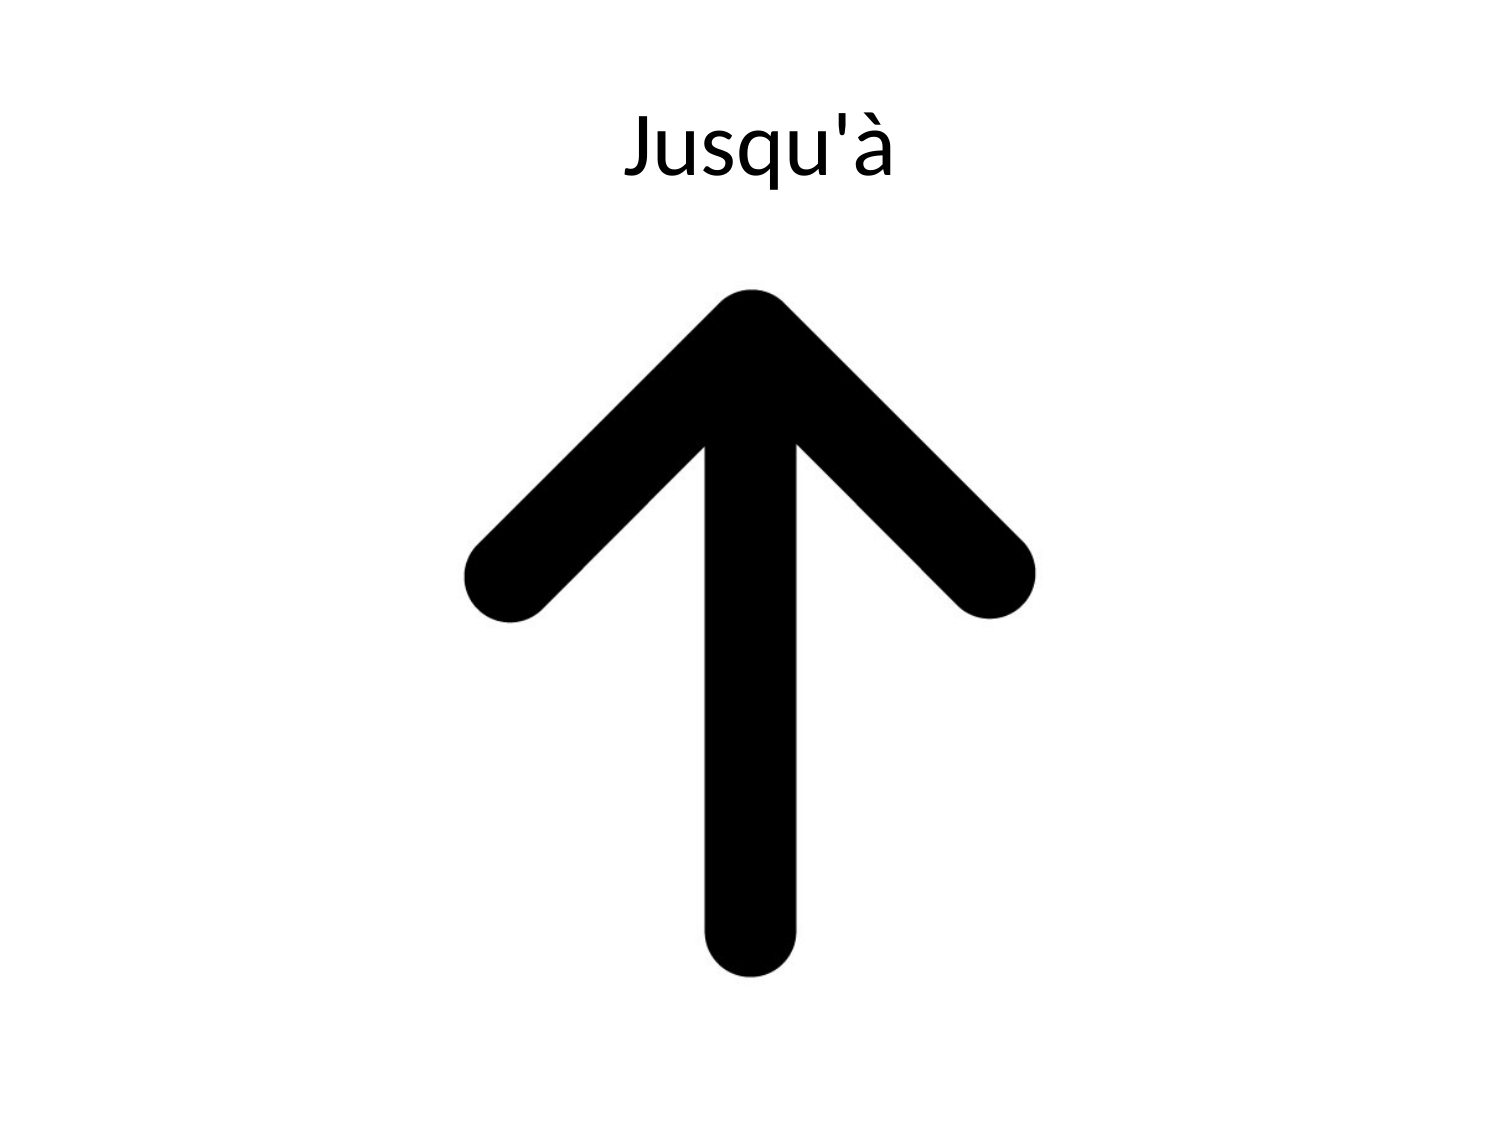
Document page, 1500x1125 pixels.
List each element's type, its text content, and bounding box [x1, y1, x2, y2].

title Jusqu'à [75, 45, 1425, 233]
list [378, 262, 1122, 1006]
